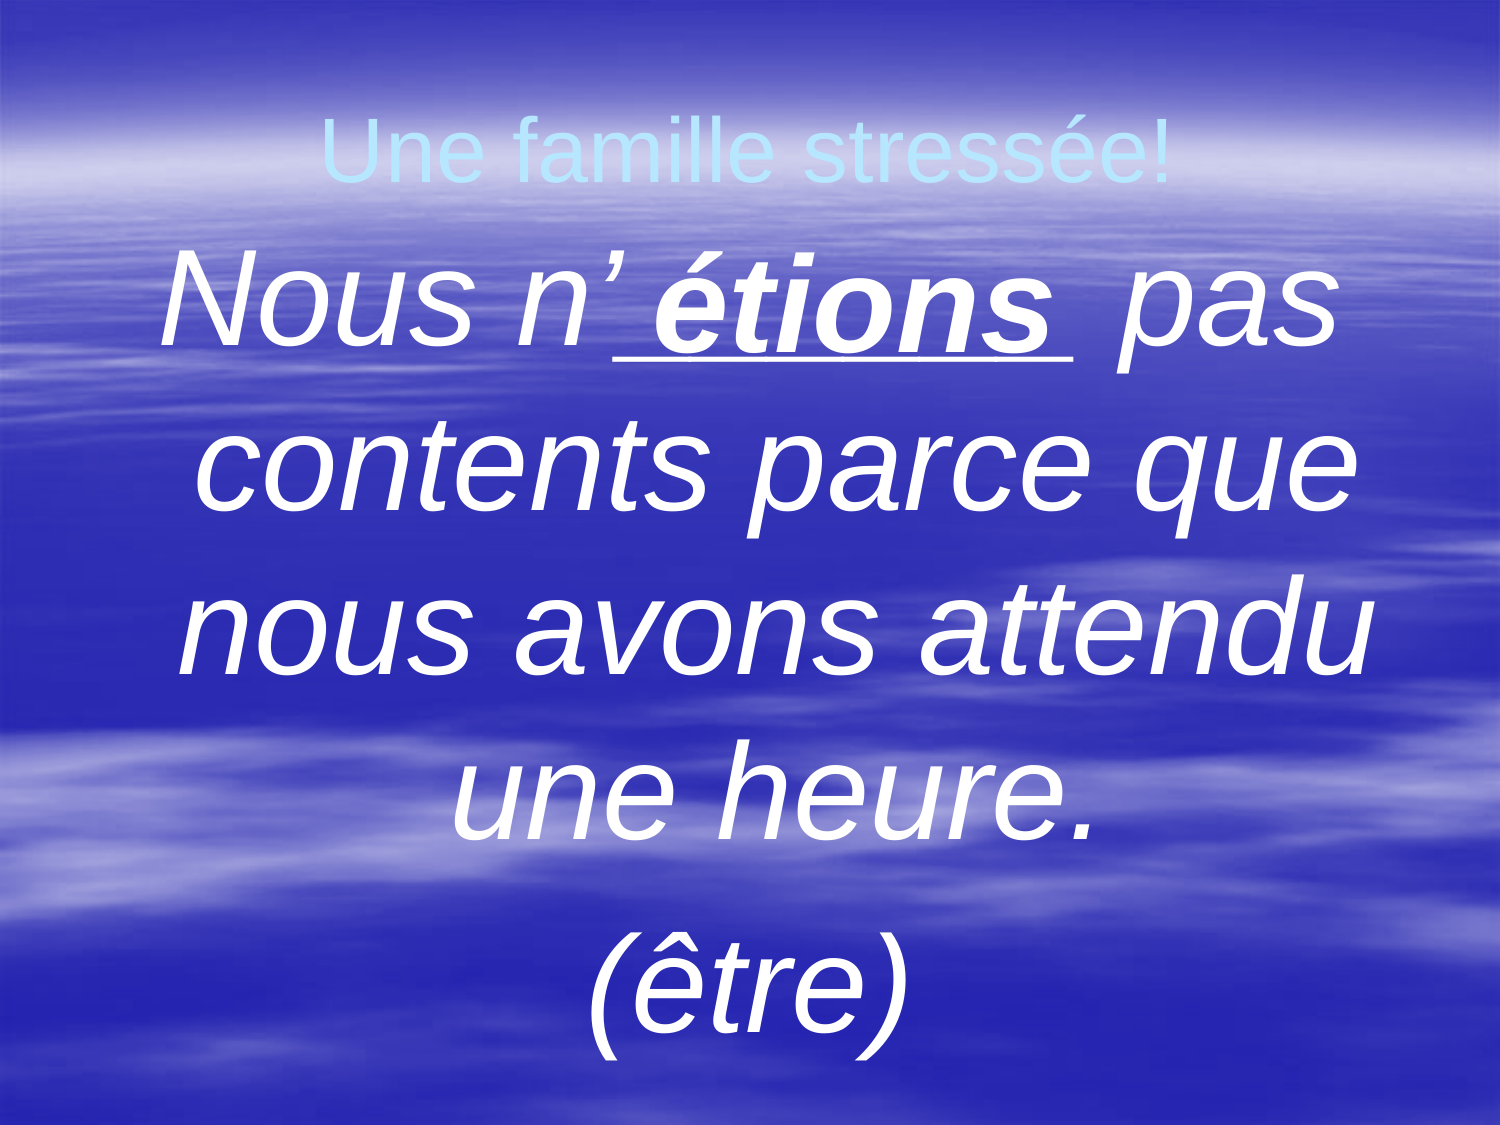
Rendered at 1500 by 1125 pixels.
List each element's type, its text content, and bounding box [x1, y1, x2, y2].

text_box étions [637, 207, 1338, 425]
title Une famille stressée! [49, 37, 1446, 200]
list Nous n’______ pas contents parce que nous avons attendu une heure. (être) [0, 200, 1500, 950]
